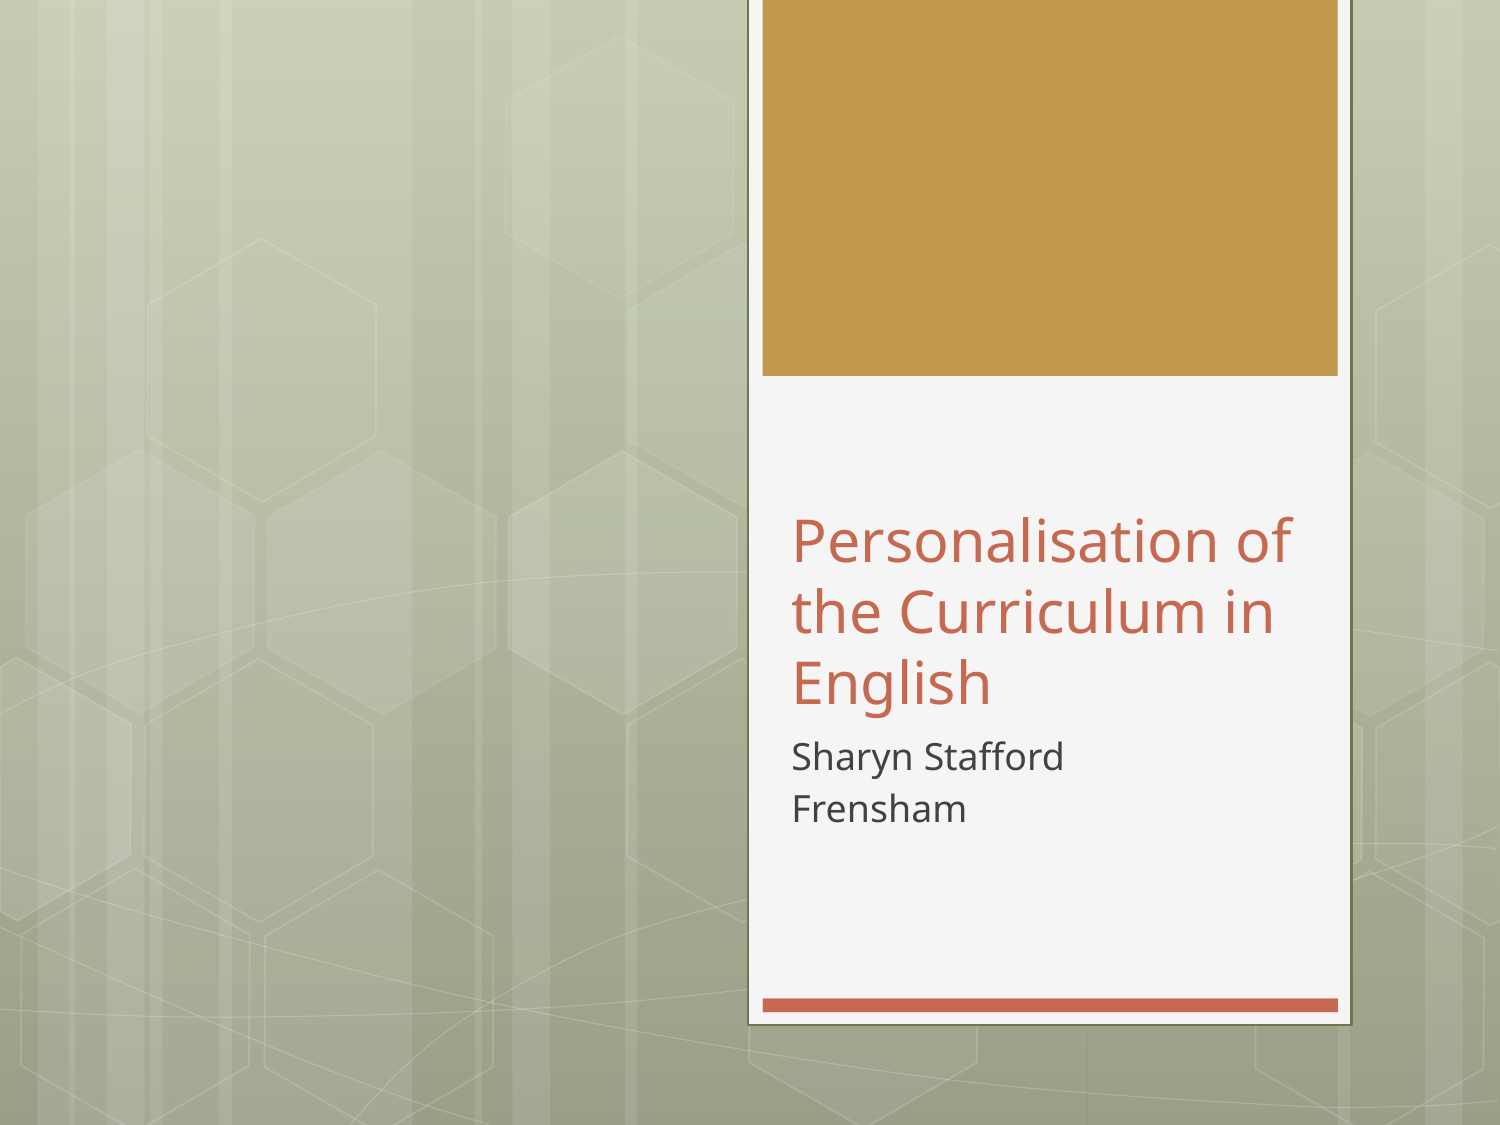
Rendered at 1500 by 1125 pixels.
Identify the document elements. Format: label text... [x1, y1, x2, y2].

subtitle Sharyn Stafford Frensham [776, 725, 1320, 933]
title Personalisation of the Curriculum in English [776, 444, 1320, 724]
